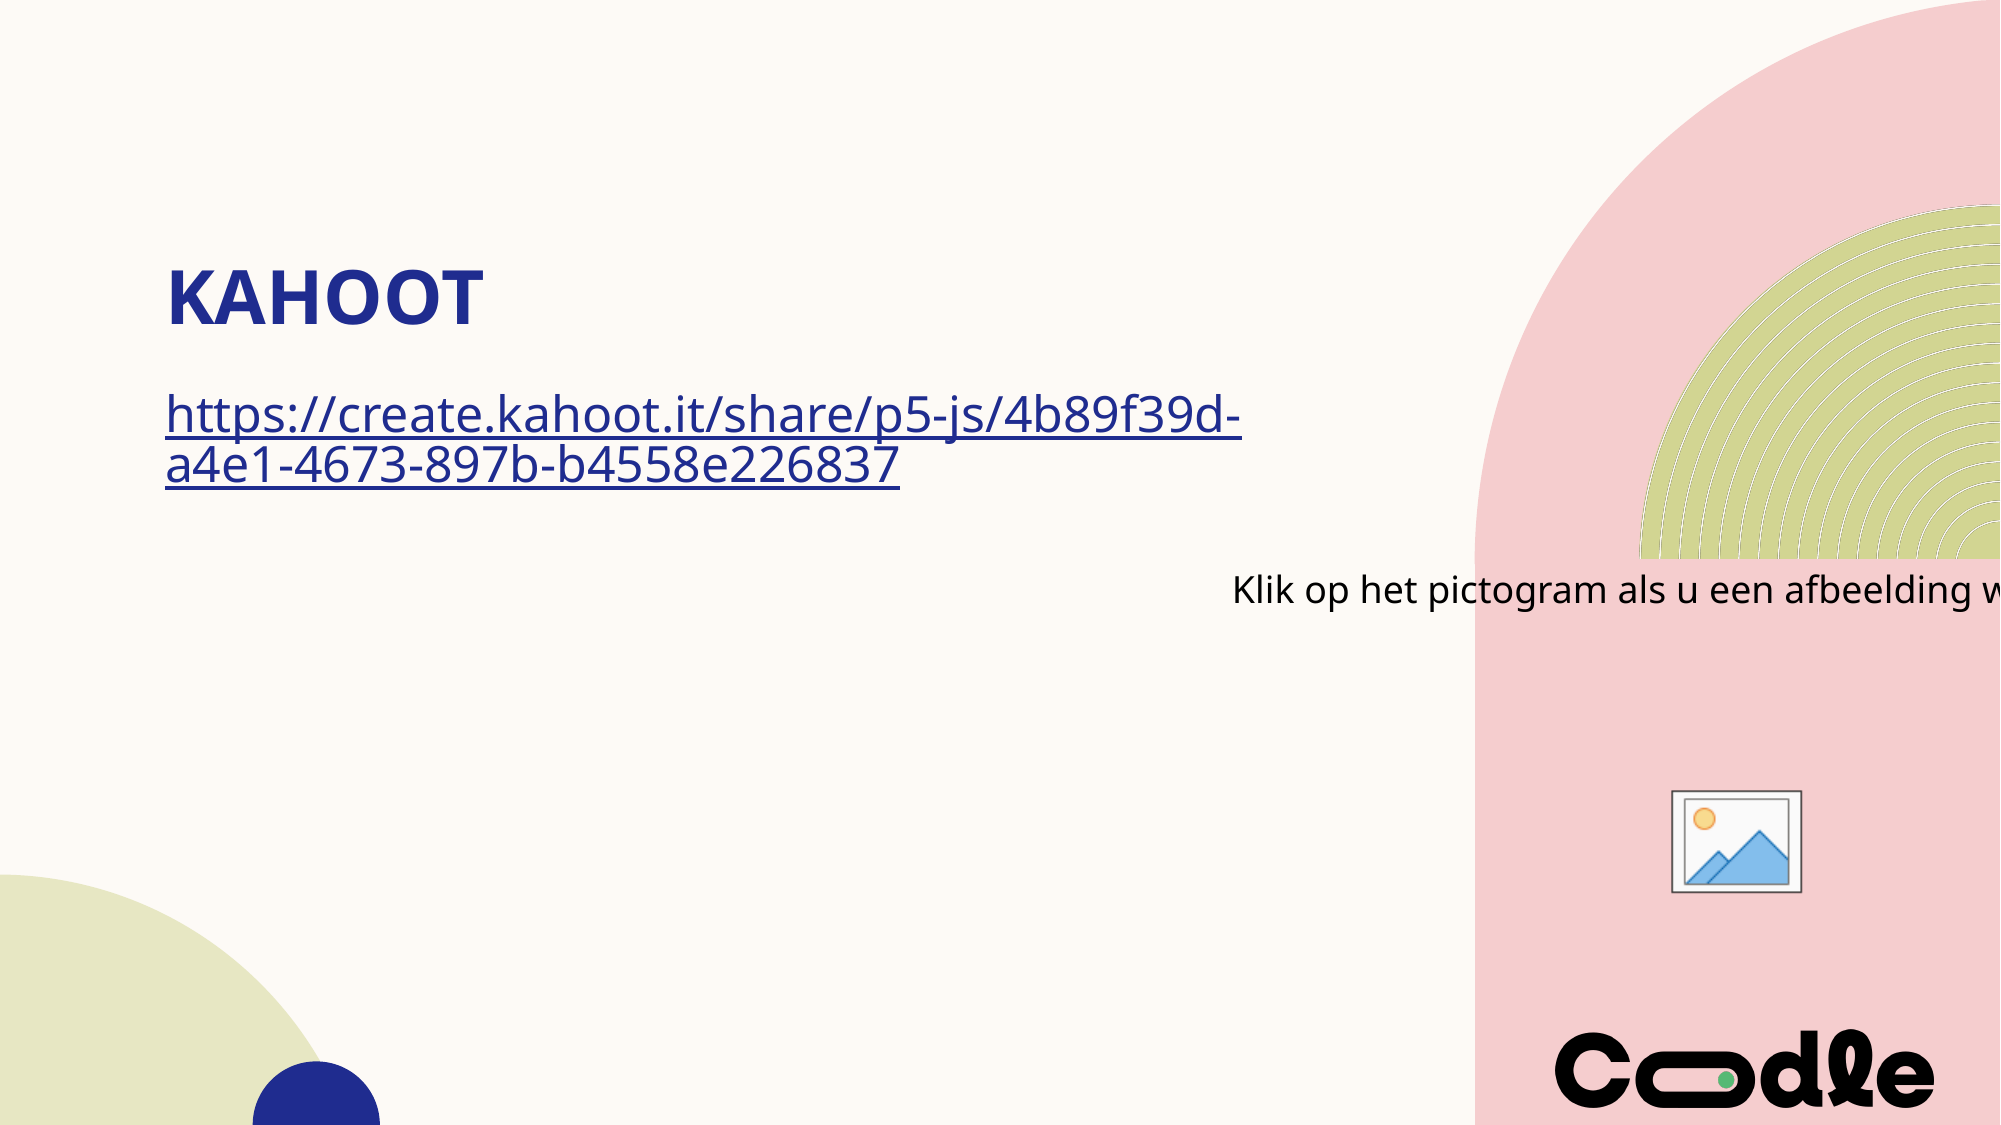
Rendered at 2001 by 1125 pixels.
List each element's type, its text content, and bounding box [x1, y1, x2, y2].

picture [1474, 204, 2001, 1125]
list https://create.kahoot.it/share/p5-js/4b89f39d-a4e1-4673-897b-b4558e226837 [150, 382, 1283, 993]
title Kahoot [150, 173, 1437, 340]
